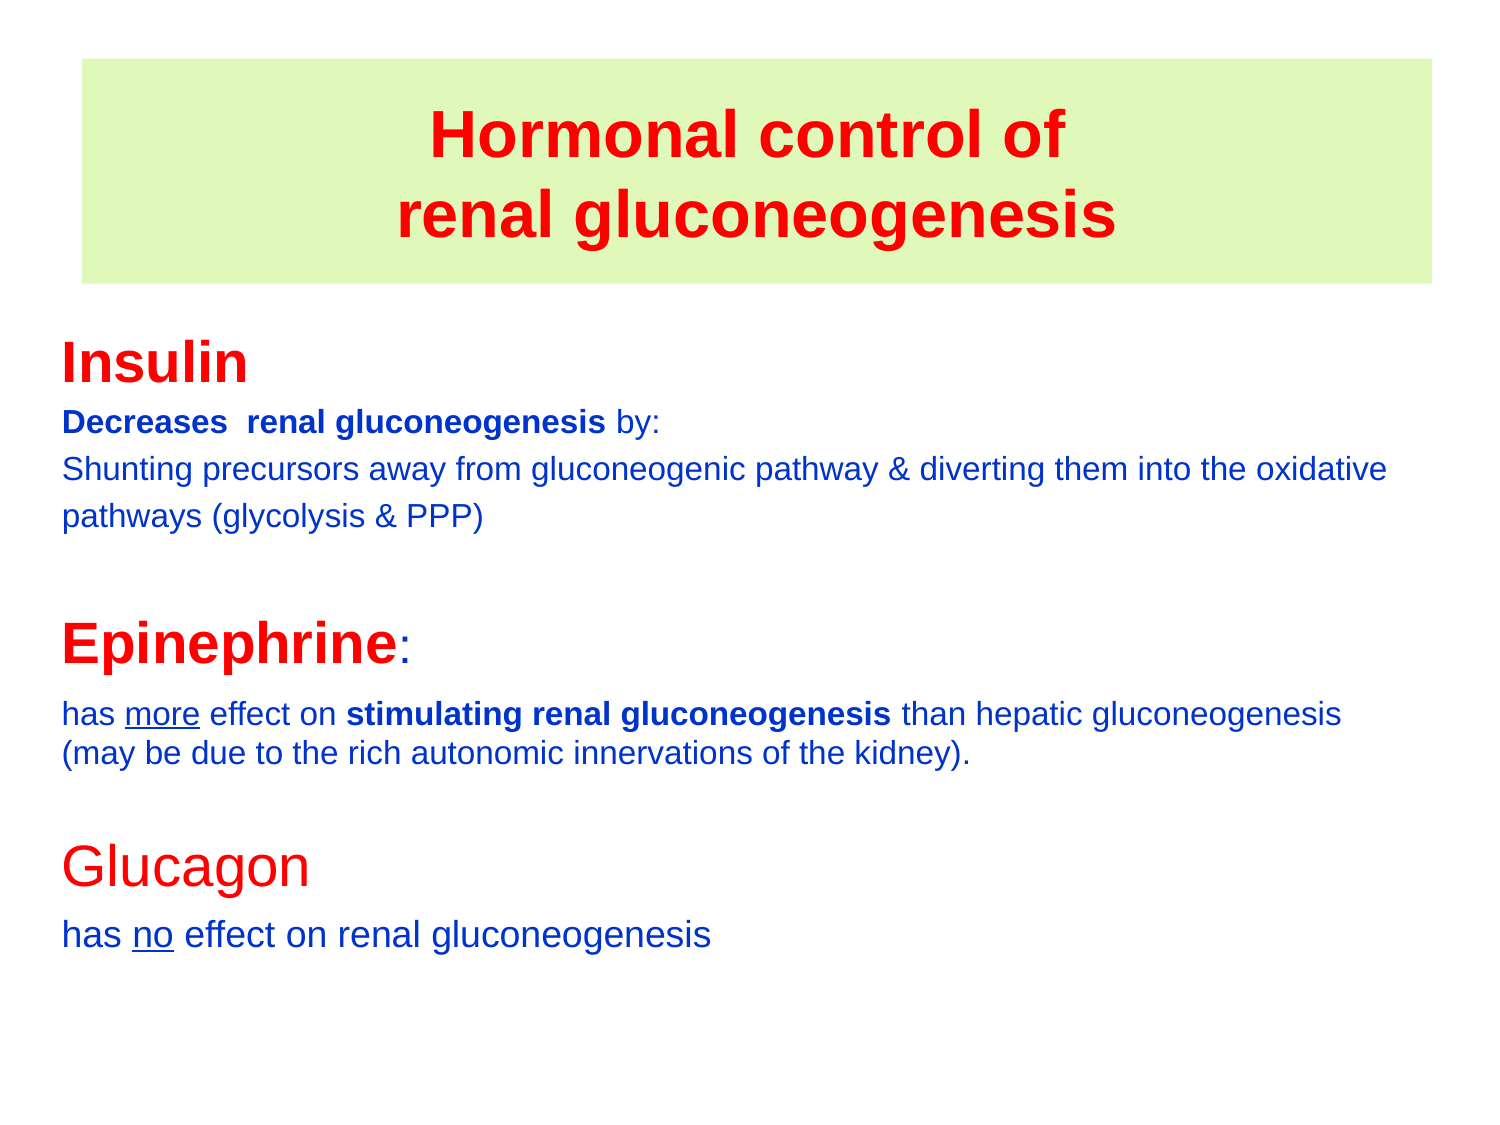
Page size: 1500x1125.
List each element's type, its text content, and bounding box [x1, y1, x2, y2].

text_box Epinephrine: has more effect on stimulating renal gluconeogenesis than hepatic gluconeogenesis (may be due to the rich autonomic innervations of the kidney). [46, 597, 1439, 779]
text_box Glucagon has no effect on renal gluconeogenesis [46, 820, 1397, 963]
title Hormonal control of renal gluconeogenesis [82, 58, 1432, 284]
list Insulin Decreases renal gluconeogenesis by: Shunting precursors away from gluconeogenic pathway & diverting them into the oxidative pathways (glycolysis & PPP) [46, 316, 1414, 597]
